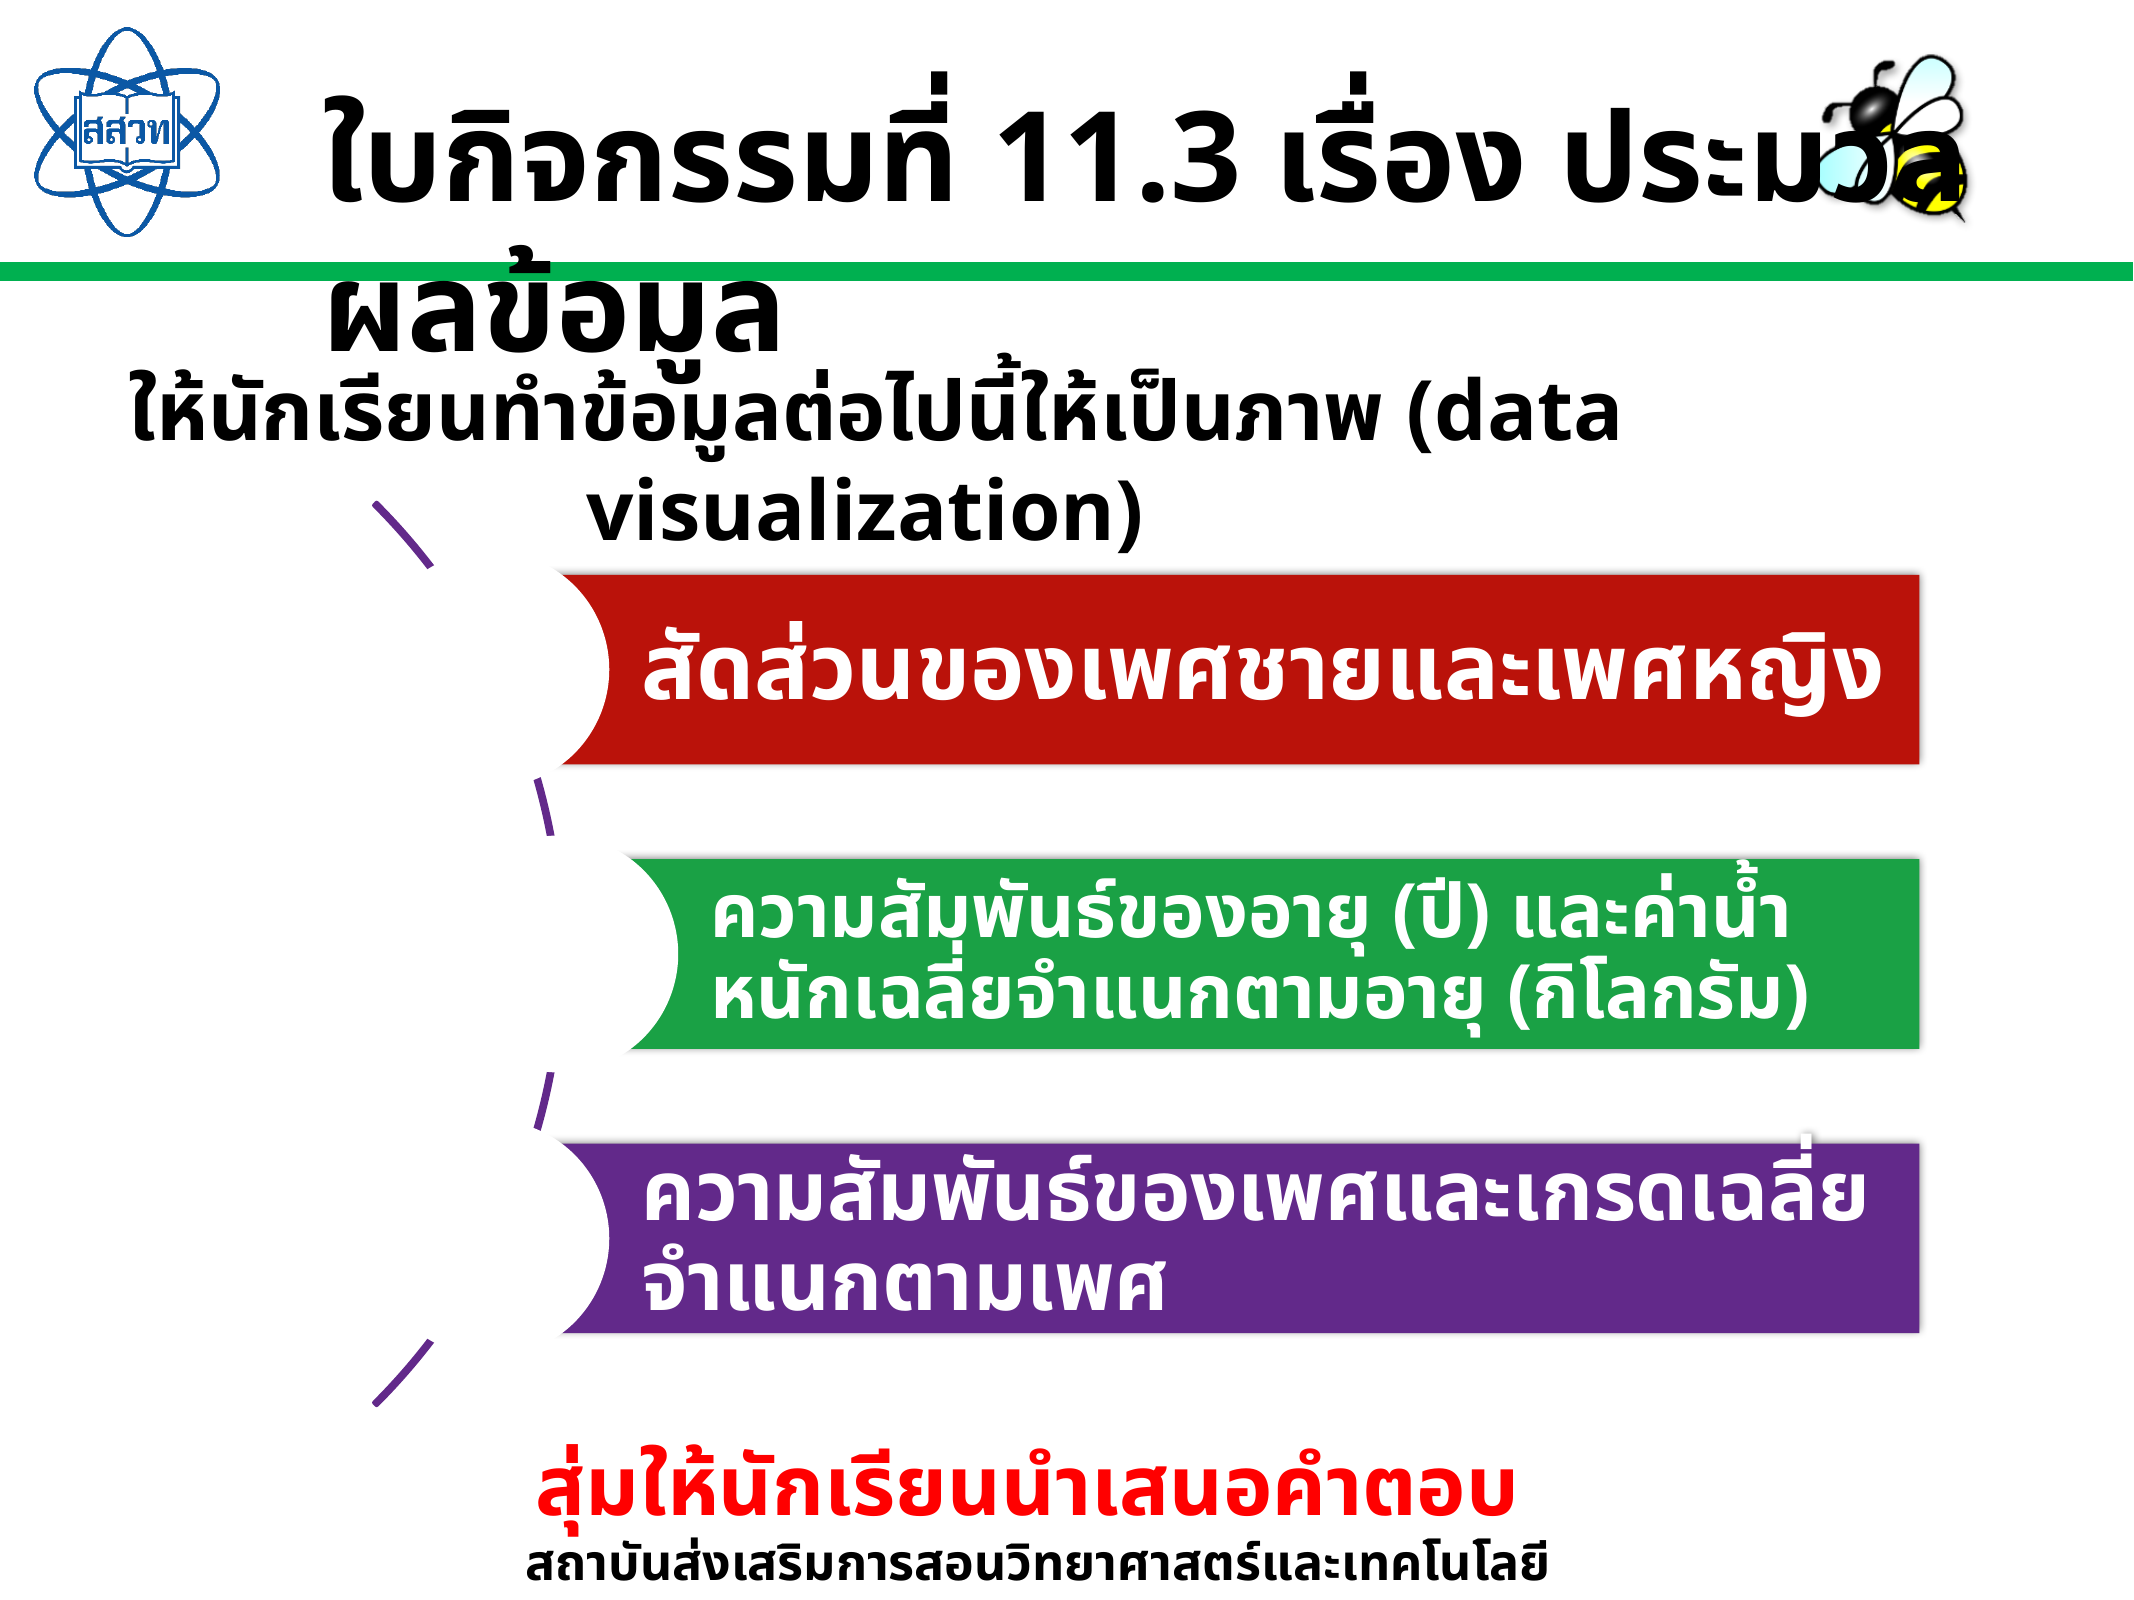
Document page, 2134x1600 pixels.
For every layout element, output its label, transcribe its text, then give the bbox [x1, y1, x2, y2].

picture [33, 27, 220, 237]
text_box สถาบันส่งเสริมการสอนวิทยาศาสตร์และเทคโนโลยี [74, 1522, 2002, 1589]
text_box ให้นักเรียนทำข้อมูลต่อไปนี้ให้เป็นภาพ (data visualization) [89, 349, 1663, 565]
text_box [358, 479, 1933, 1429]
picture [1794, 44, 1985, 234]
text_box สุ่มให้นักเรียนนำเสนอคำตอบ [504, 1434, 1572, 1540]
text_box ใบกิจกรรมที่ 11.3 เรื่อง ประมวลผลข้อมูล [307, 69, 1790, 200]
